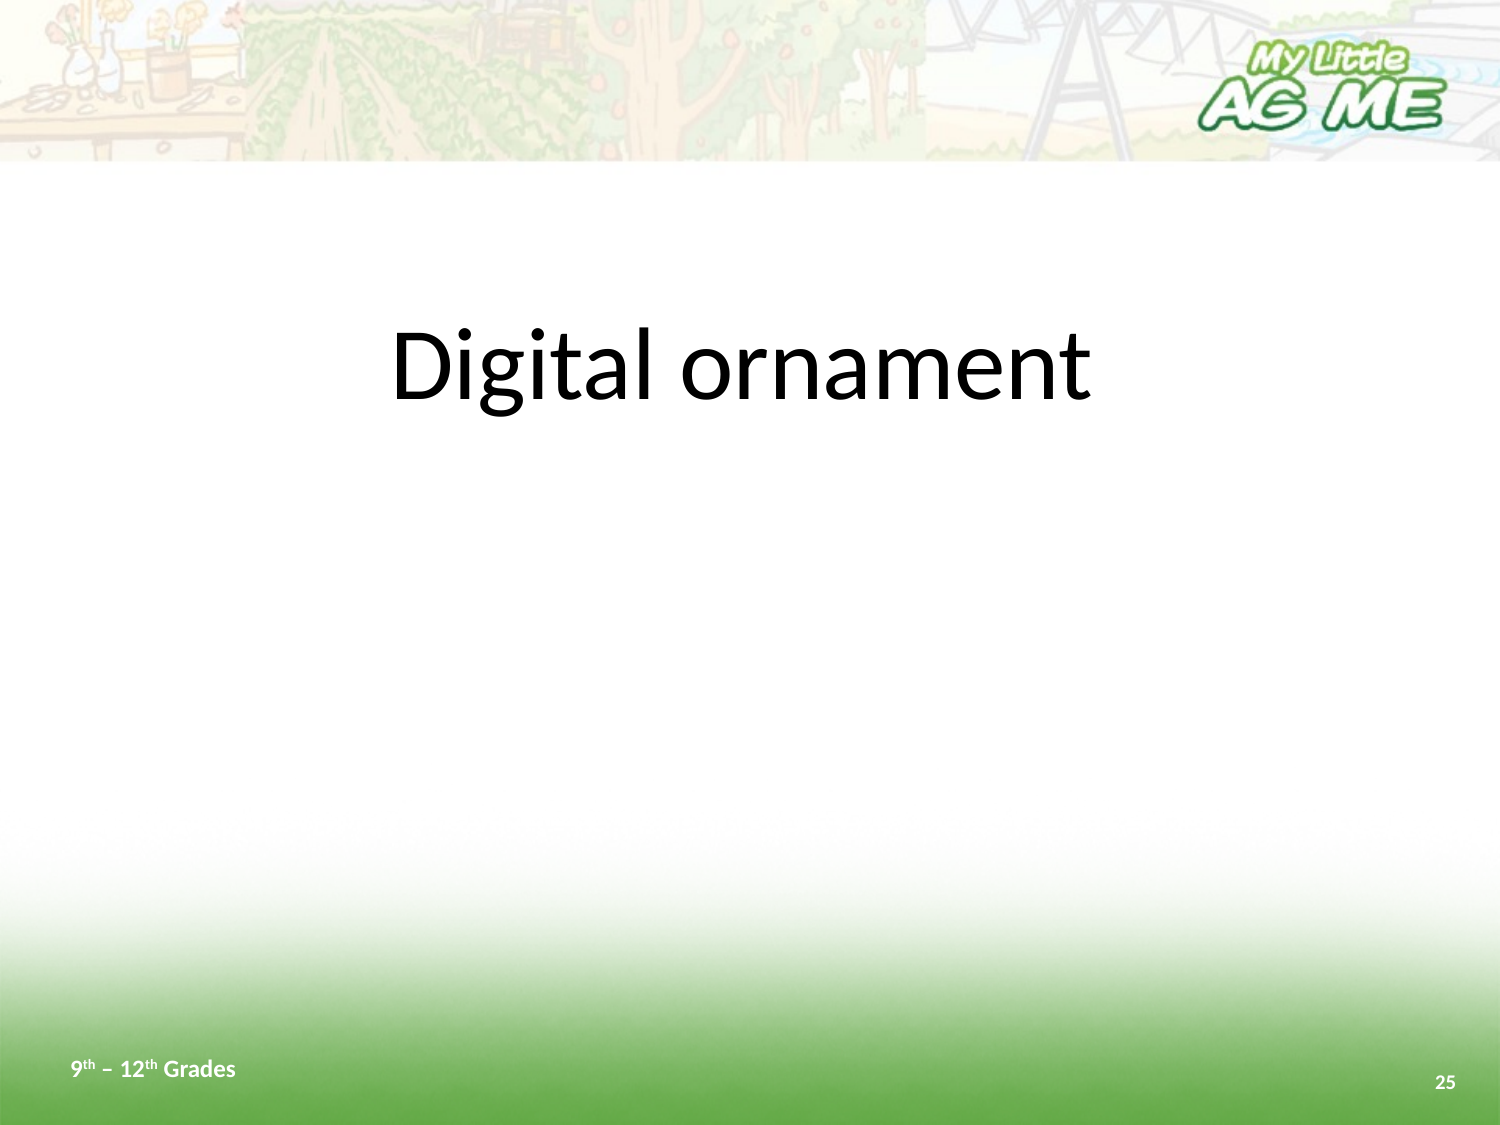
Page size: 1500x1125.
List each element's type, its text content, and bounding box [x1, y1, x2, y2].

picture [0, 0, 1500, 1125]
text_box Digital ornament [133, 289, 1352, 428]
